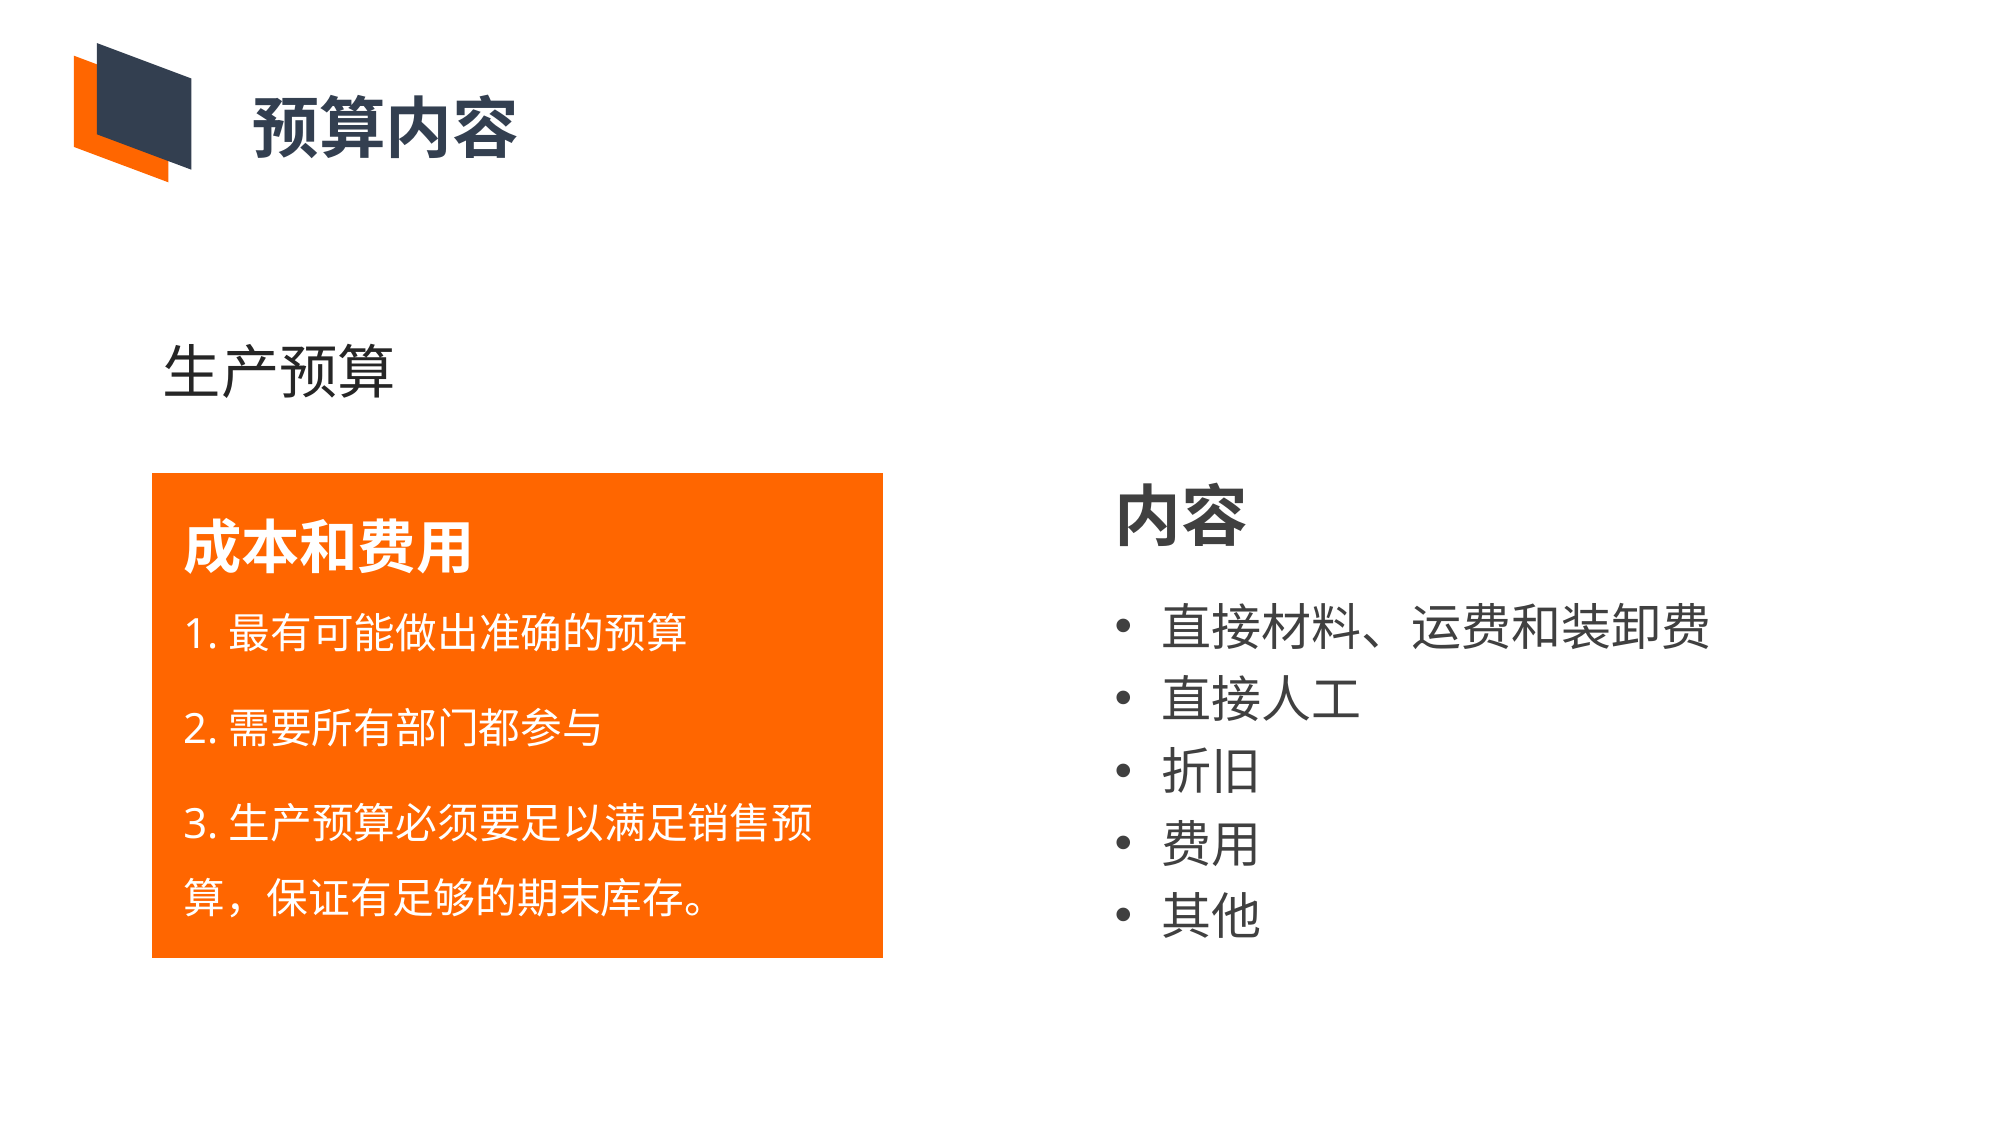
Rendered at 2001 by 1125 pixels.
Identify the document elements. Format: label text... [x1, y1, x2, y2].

text_box 2.需要所有部门都参与 [168, 669, 975, 760]
text_box 折旧 [1099, 732, 1424, 804]
text_box 其他 [1099, 876, 1577, 952]
text_box 成本和费用 [168, 503, 677, 574]
text_box 3.生产预算必须要足以满足销售预算，保证有足够的期末库存。 [168, 764, 831, 929]
text_box 直接材料、运费和装卸费 [1099, 587, 1832, 663]
text_box 生产预算 [129, 327, 430, 413]
text_box 直接人工 [1099, 660, 1577, 735]
text_box [151, 472, 884, 959]
text_box 预算内容 [237, 43, 626, 218]
text_box 内容 [1099, 466, 1278, 562]
text_box 费用 [1099, 804, 1577, 876]
text_box 1.最有可能做出准确的预算 [168, 574, 1106, 665]
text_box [73, 42, 192, 183]
